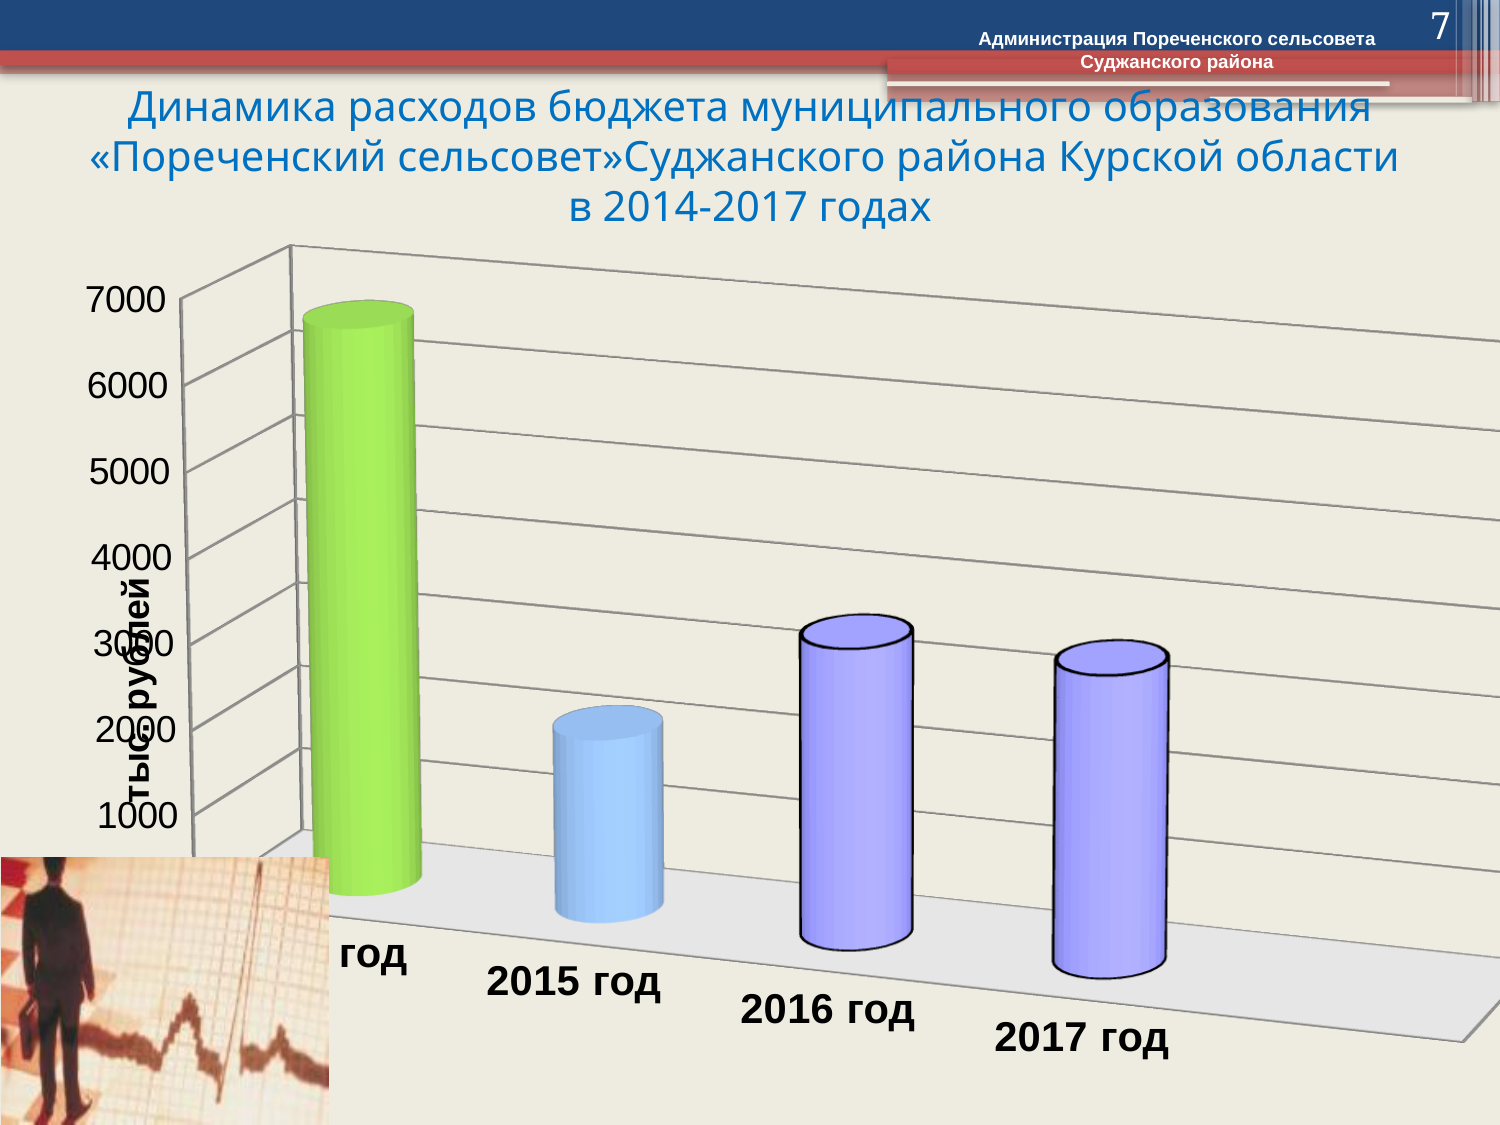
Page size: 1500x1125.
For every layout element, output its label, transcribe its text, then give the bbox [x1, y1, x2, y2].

slide_number 7 [1340, 0, 1466, 61]
picture [1, 857, 329, 1125]
text_box Администрация Пореченского сельсовета Суджанского района [943, 19, 1411, 80]
chart [38, 208, 1500, 1125]
title Динамика расходов бюджета муниципального образования «Пореченский сельсовет»Суджанского района Курской области в 2014-2017 годах [0, 54, 1500, 256]
